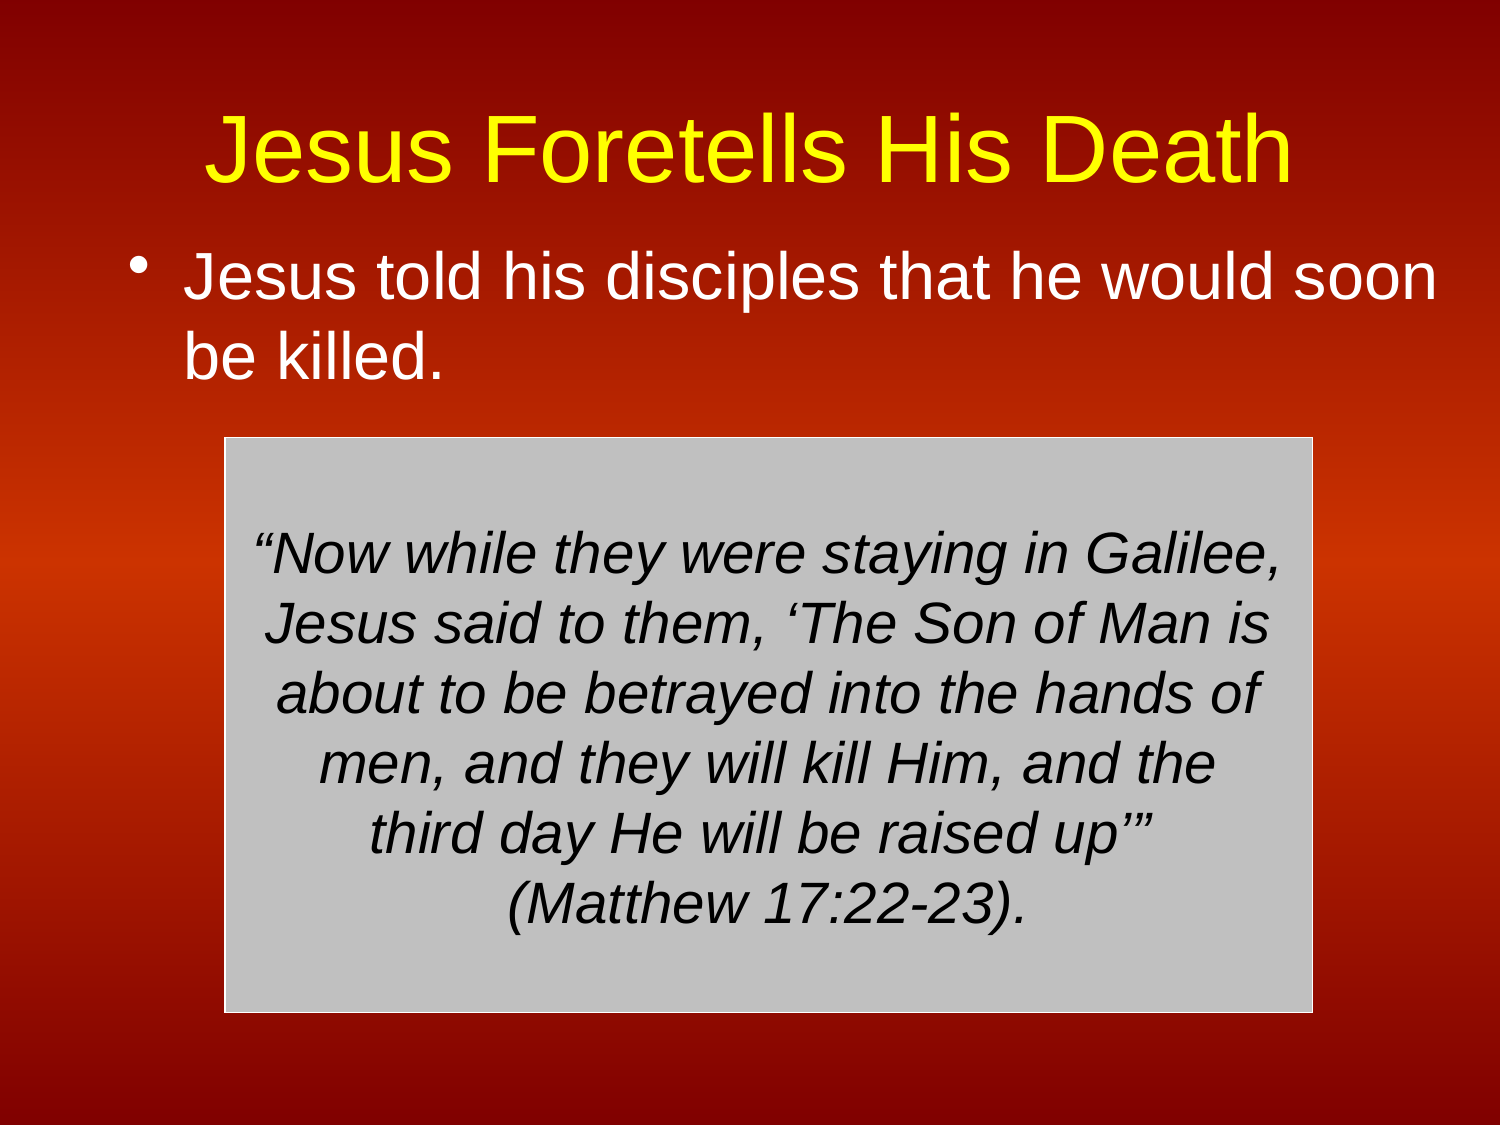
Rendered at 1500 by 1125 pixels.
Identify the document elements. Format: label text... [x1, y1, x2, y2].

text_box “Now while they were staying in Galilee, Jesus said to them, ‘The Son of Man is about to be betrayed into the hands of men, and they will kill Him, and the third day He will be raised up’” (Matthew 17:22-23). [225, 437, 1313, 1013]
list Jesus told his disciples that he would soon be killed. [112, 224, 1463, 525]
title Jesus Foretells His Death [37, 50, 1463, 238]
